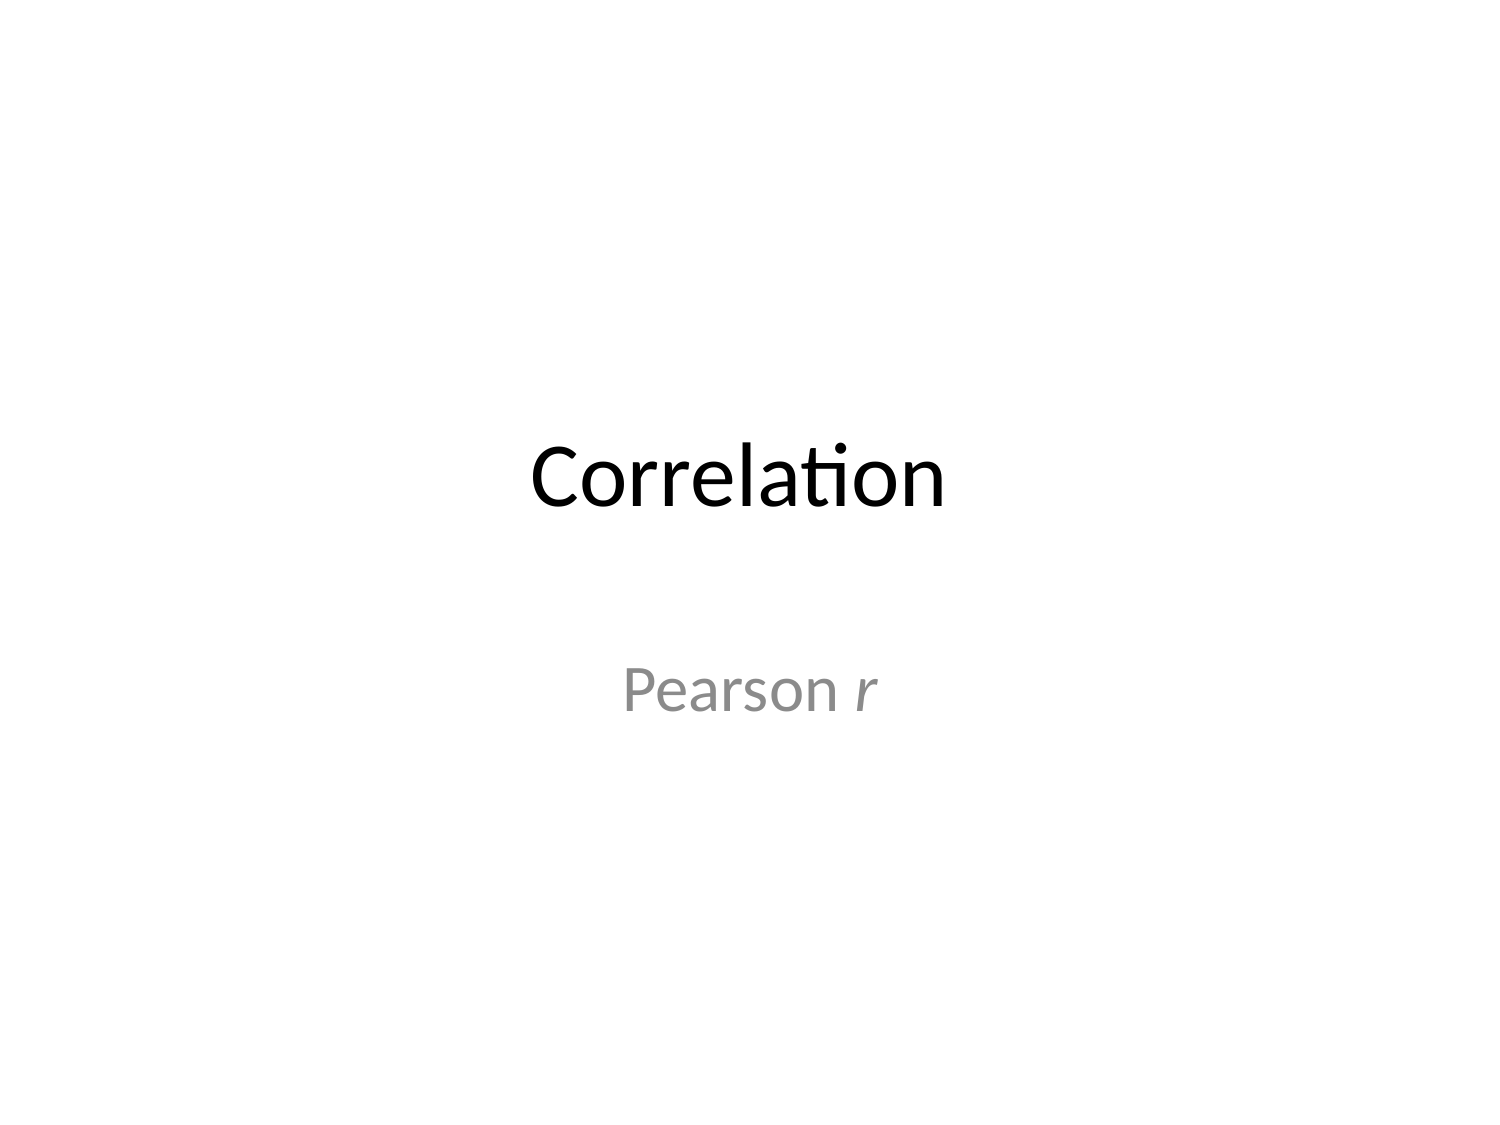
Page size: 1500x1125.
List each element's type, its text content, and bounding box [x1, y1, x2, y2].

subtitle Pearson r [225, 637, 1275, 925]
title Correlation [112, 349, 1388, 591]
